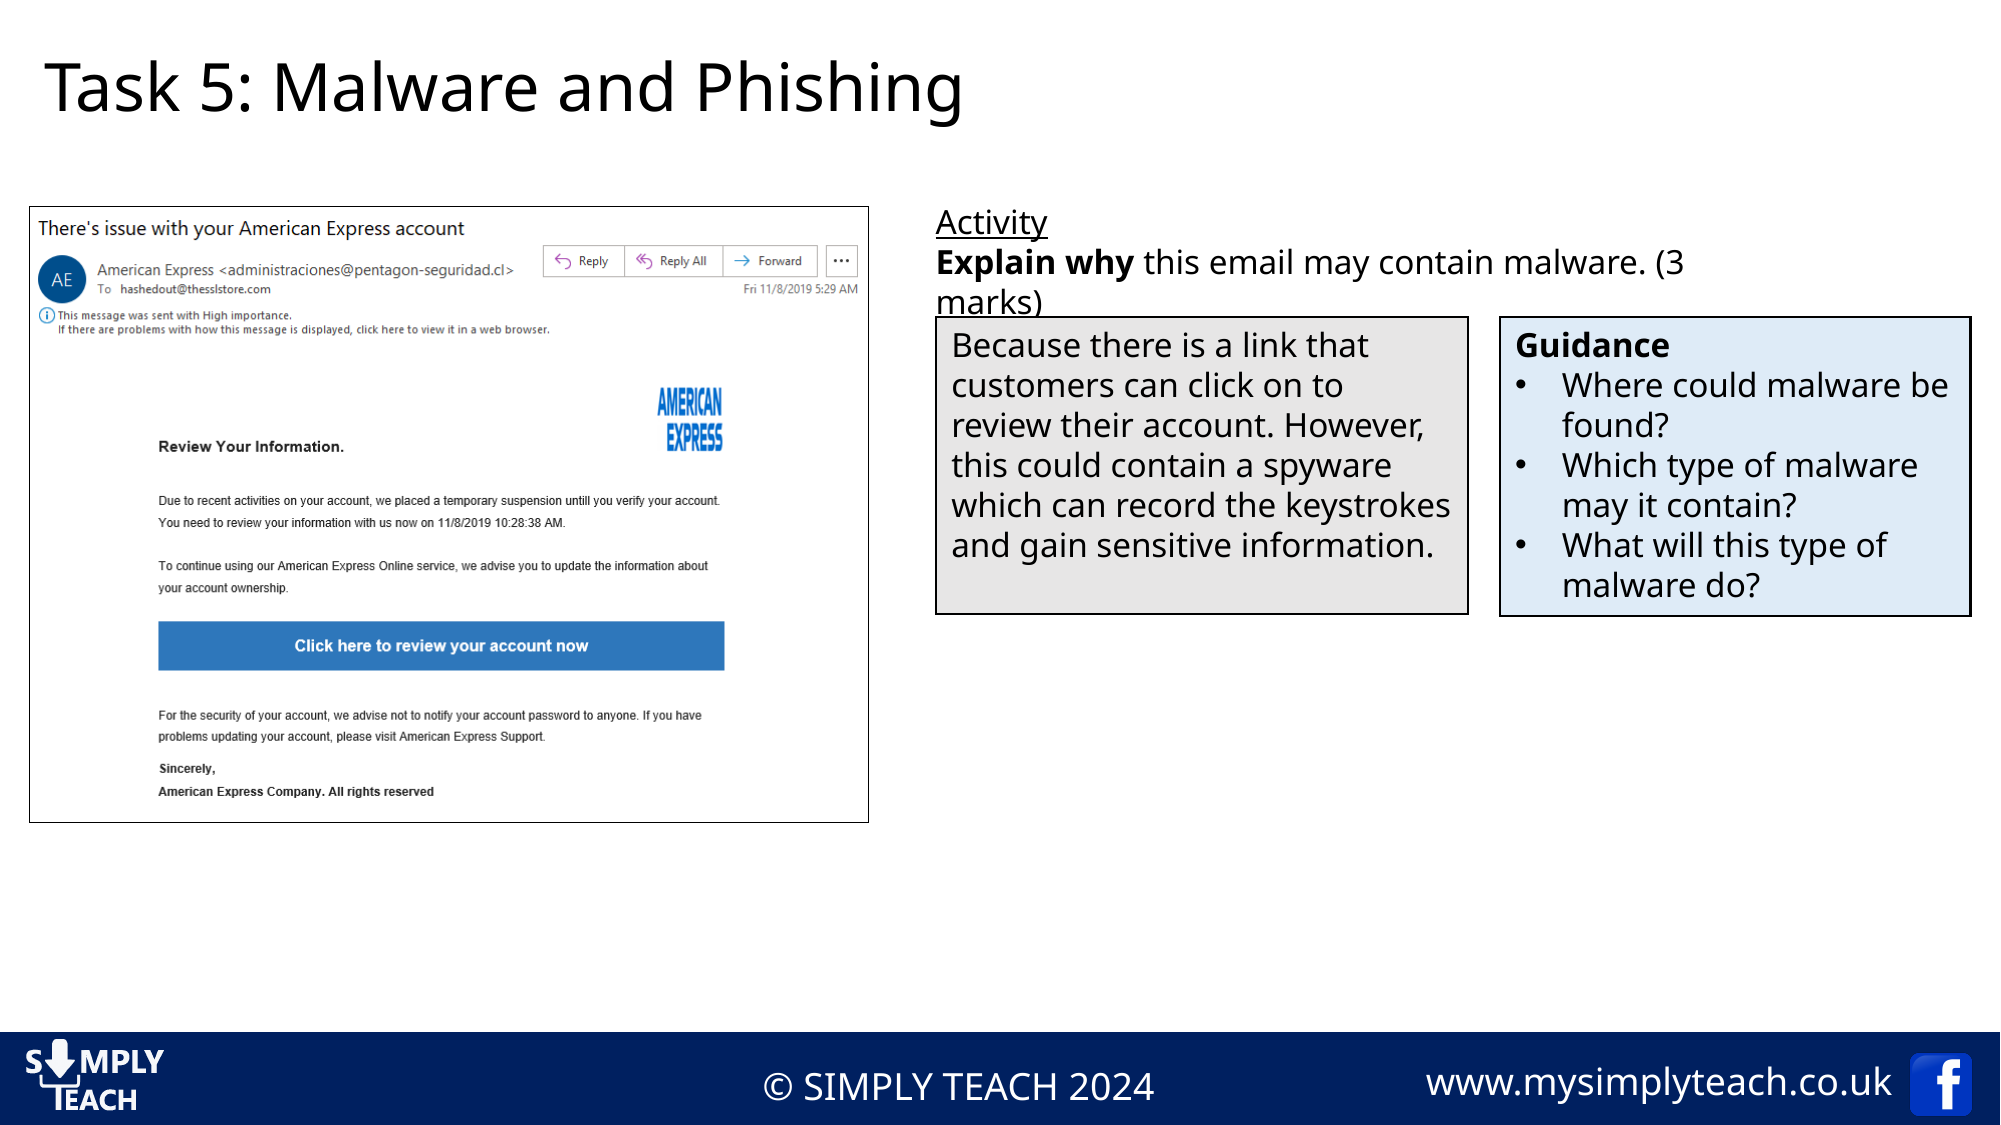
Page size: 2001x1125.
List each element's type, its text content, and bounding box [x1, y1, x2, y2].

picture [29, 206, 869, 823]
text_box [0, 1032, 2000, 1125]
text_box www.mysimplyteach.co.uk [1411, 1050, 1907, 1111]
picture [1907, 1050, 1976, 1119]
text_box Guidance Where could malware be found? Which type of malware may it contain? What will this type of malware do? [1499, 316, 1972, 617]
text_box © SIMPLY TEACH 2024 [621, 1055, 1296, 1115]
text_box Task 5: Malware and Phishing [29, 37, 1619, 133]
text_box Because there is a link that customers can click on to review their account. However, this could contain a spyware which can record the keystrokes and gain sensitive information. [935, 316, 1469, 615]
picture [15, 1033, 182, 1122]
text_box Activity Explain why this email may contain malware. (3 marks) [920, 193, 1815, 329]
